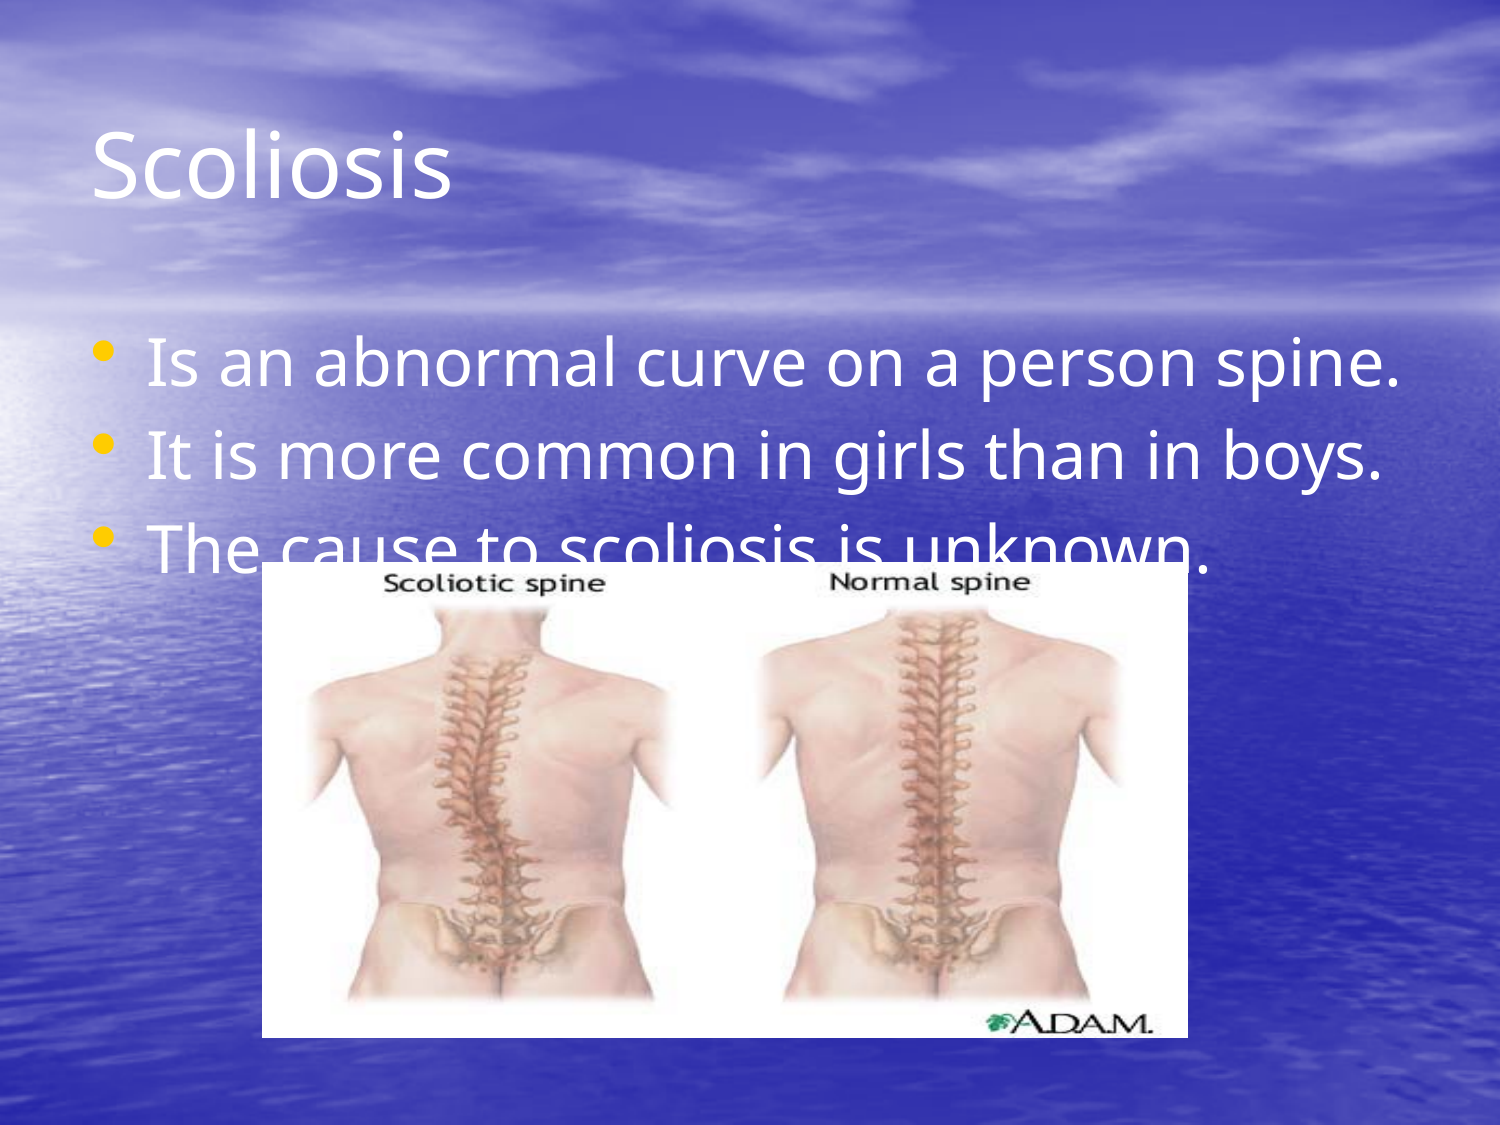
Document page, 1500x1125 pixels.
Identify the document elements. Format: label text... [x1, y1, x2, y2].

picture [262, 562, 1188, 1038]
list Is an abnormal curve on a person spine. It is more common in girls than in boys. The cause to scoliosis is unknown. [74, 312, 1426, 988]
title Scoliosis [74, 47, 1426, 276]
